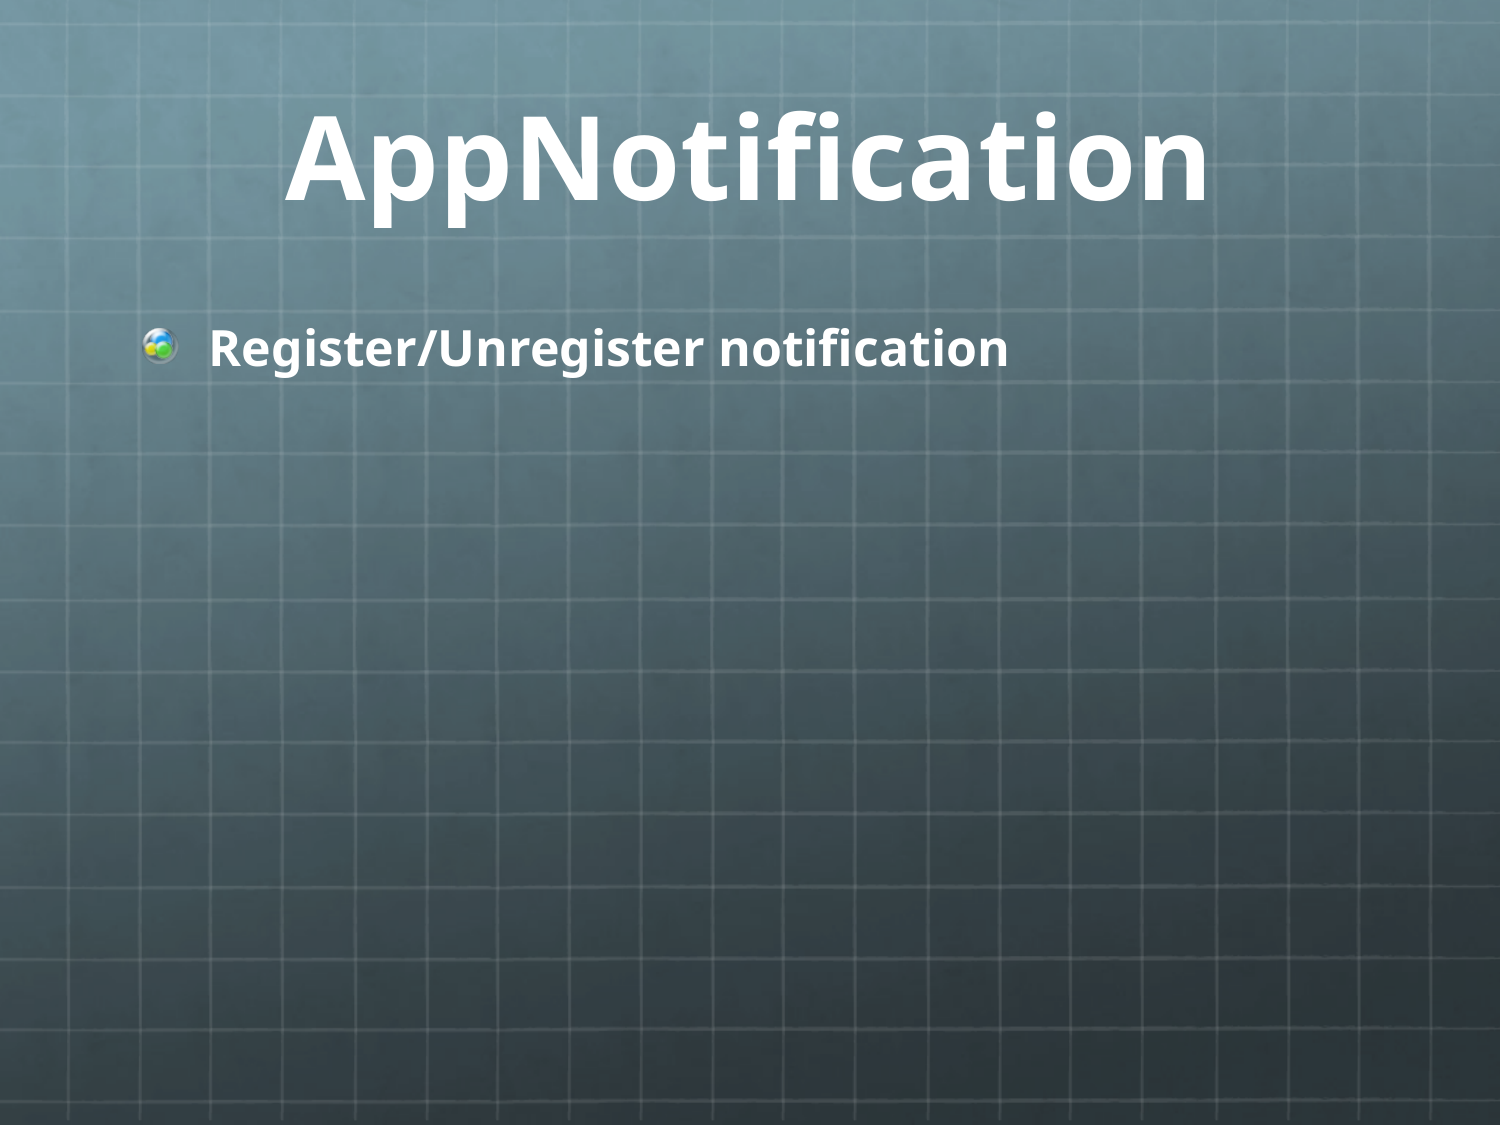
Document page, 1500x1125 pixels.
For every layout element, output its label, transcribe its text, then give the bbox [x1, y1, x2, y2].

title AppNotification [127, 17, 1372, 289]
picture [0, 0, 1500, 1125]
list Register/Unregister notification [127, 308, 1372, 958]
